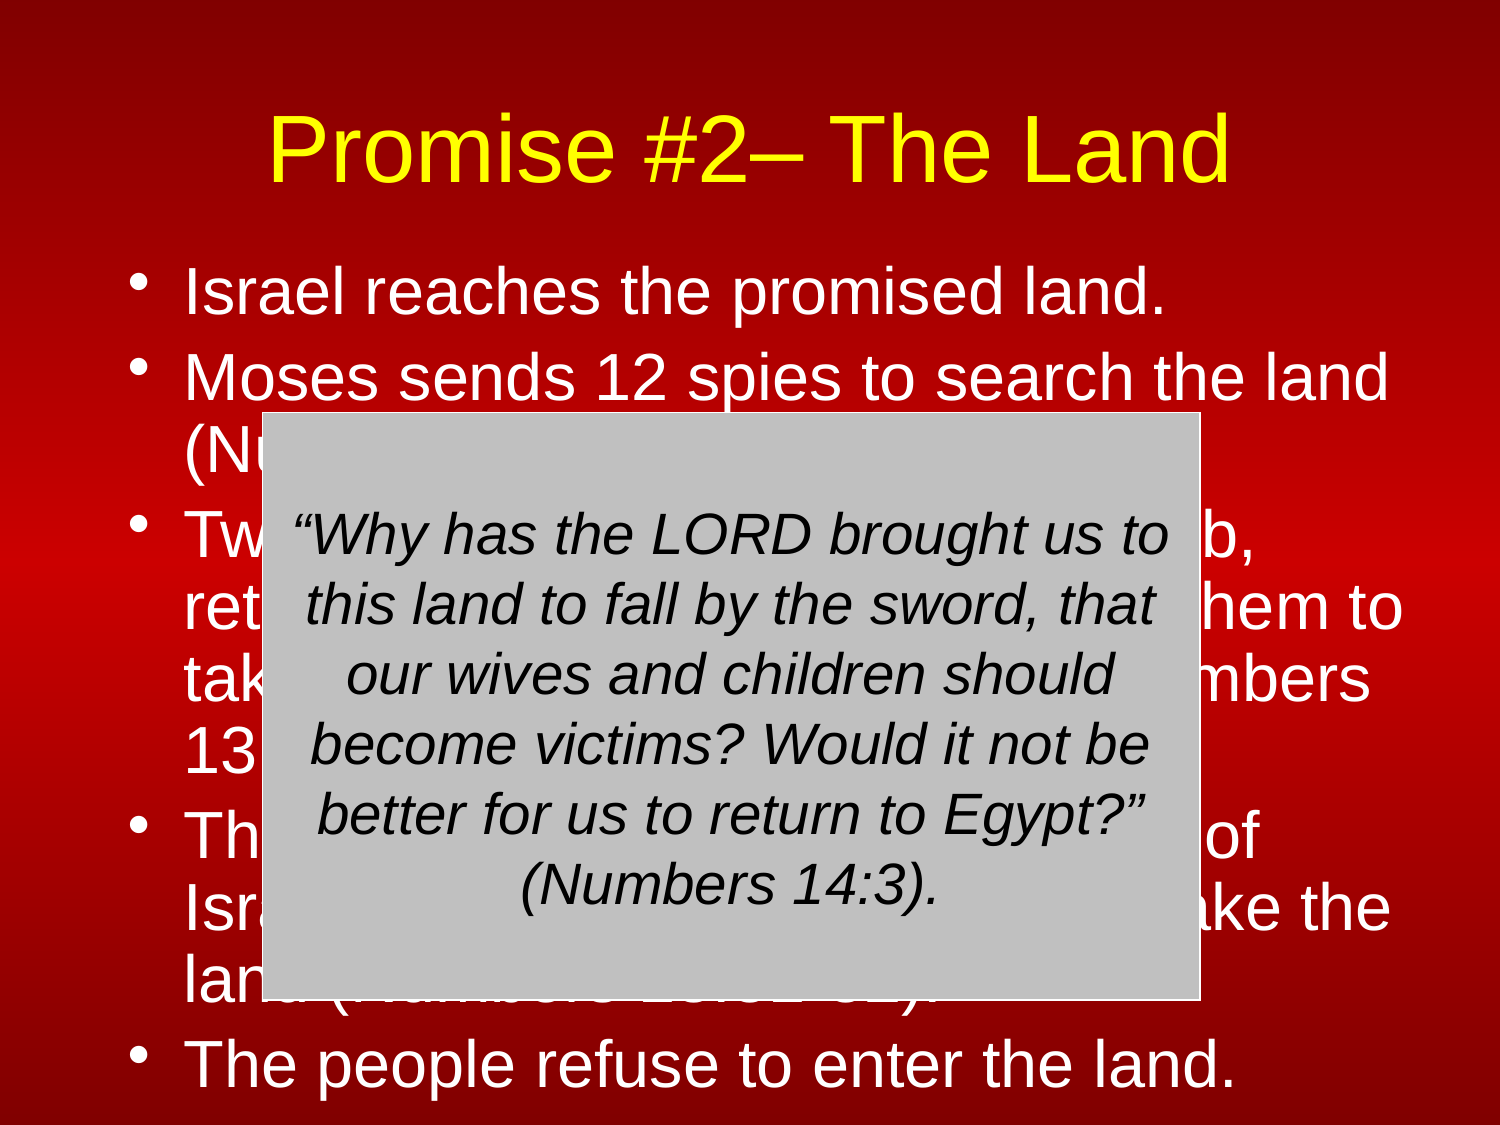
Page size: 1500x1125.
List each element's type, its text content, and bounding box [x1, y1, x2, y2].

text_box “Why has the LORD brought us to this land to fall by the sword, that our wives and children should become victims? Would it not be better for us to return to Egypt?” (Numbers 14:3). [262, 412, 1200, 1000]
text_box [125, 899, 1425, 1038]
list Israel reaches the promised land. Moses sends 12 spies to search the land (Numbers 13:1-2). Two of the spies, Joshua and Caleb, return and say that God will allow them to take the land as a possession (Numbers 13:30). The other ten spies tell the people of Israel that it will be impossible to take the land (Numbers 13:31-32). The people refuse to enter the land. [112, 249, 1438, 1125]
title Promise #2– The Land [37, 50, 1463, 238]
